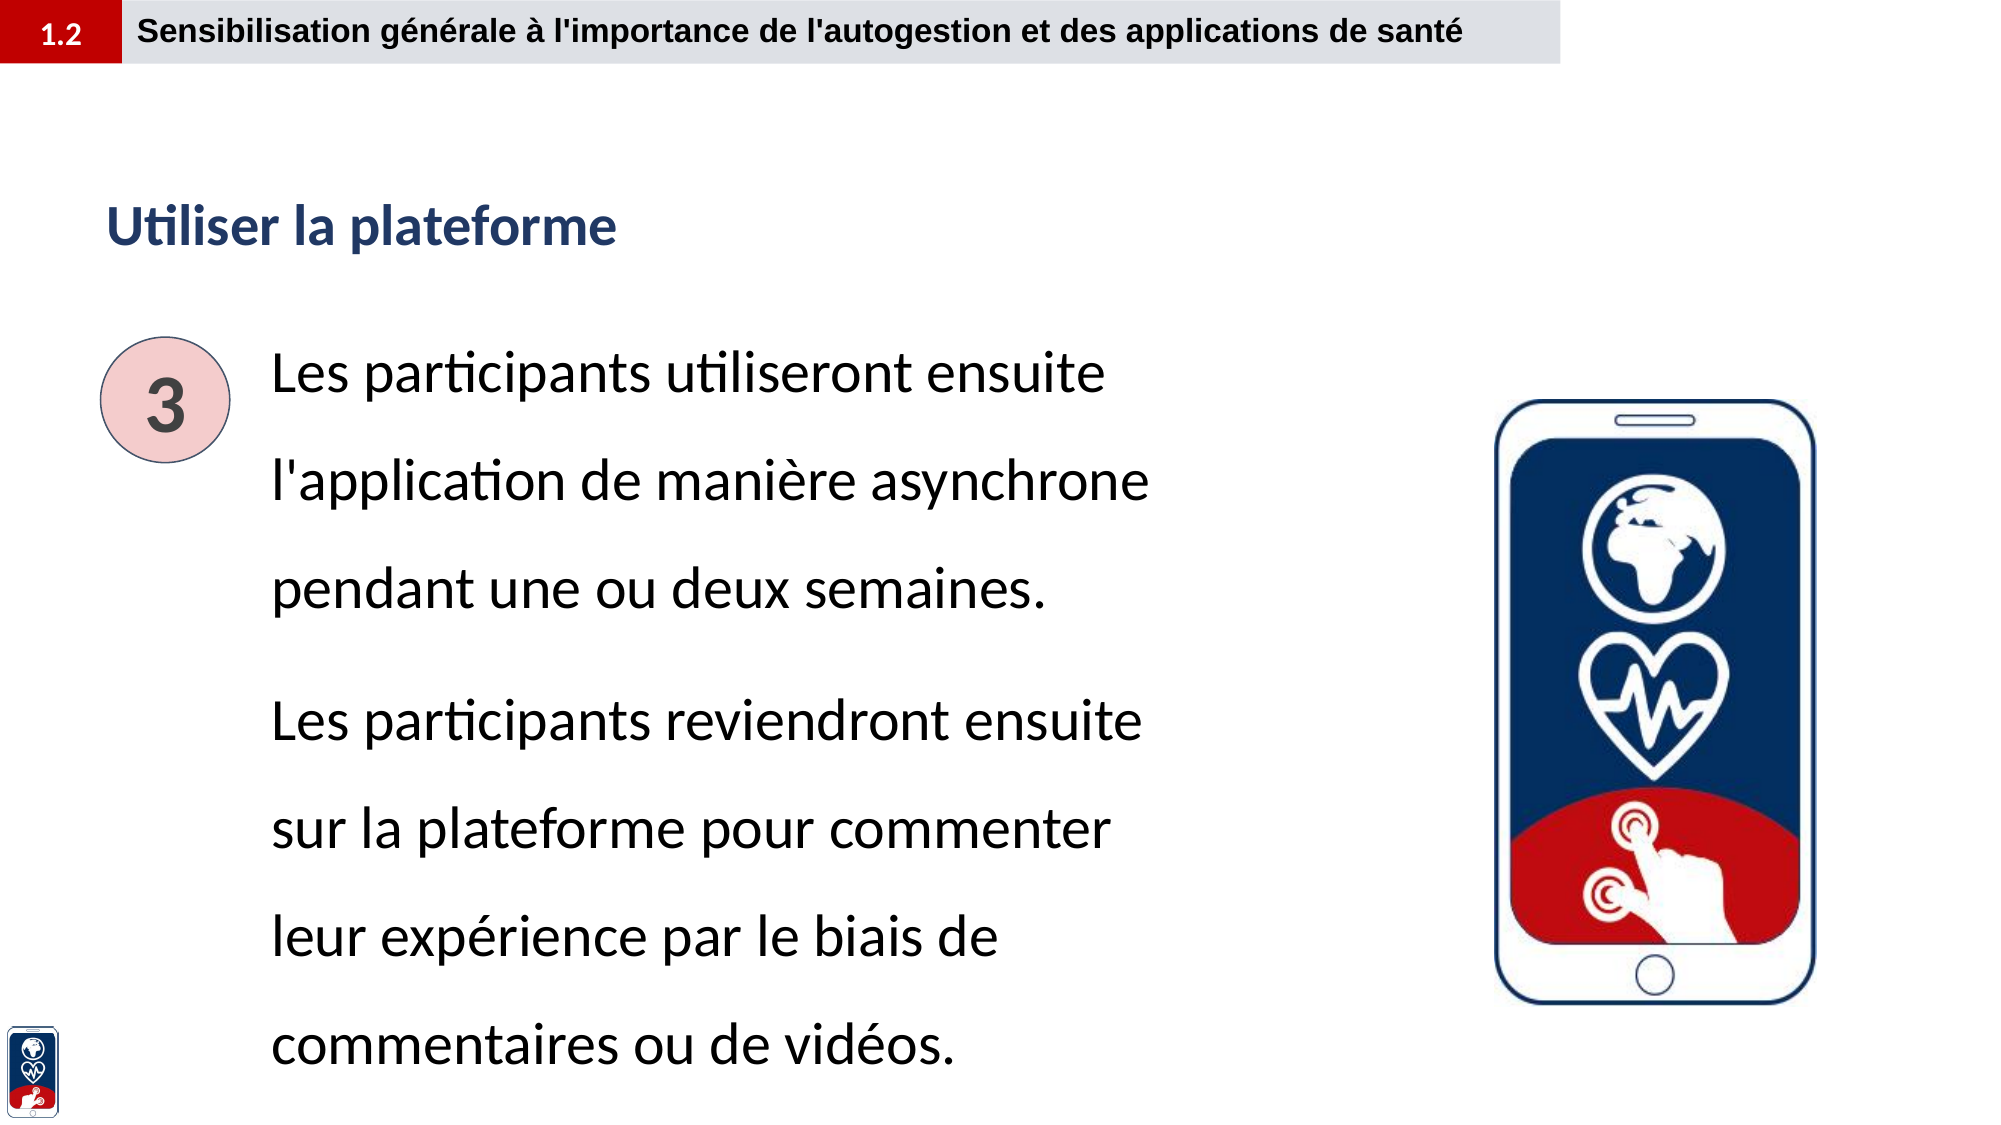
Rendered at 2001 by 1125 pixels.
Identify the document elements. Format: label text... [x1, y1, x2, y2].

title Utiliser la plateforme [91, 177, 1906, 277]
text_box Sensibilisation générale à l'importance de l'autogestion et des applications de santé [122, 0, 1561, 64]
list Les participants utiliseront ensuite l'application de manière asynchrone pendant une ou deux semaines. Les participants reviendront ensuite sur la plateforme pour commenter leur expérience par le biais de commentaires ou de vidéos. [256, 289, 1217, 1088]
picture [7, 1026, 59, 1118]
text_box 1.2 [0, 0, 122, 64]
text_box [100, 347, 129, 452]
text_box 3 [129, 334, 238, 465]
picture [1494, 399, 1817, 1008]
